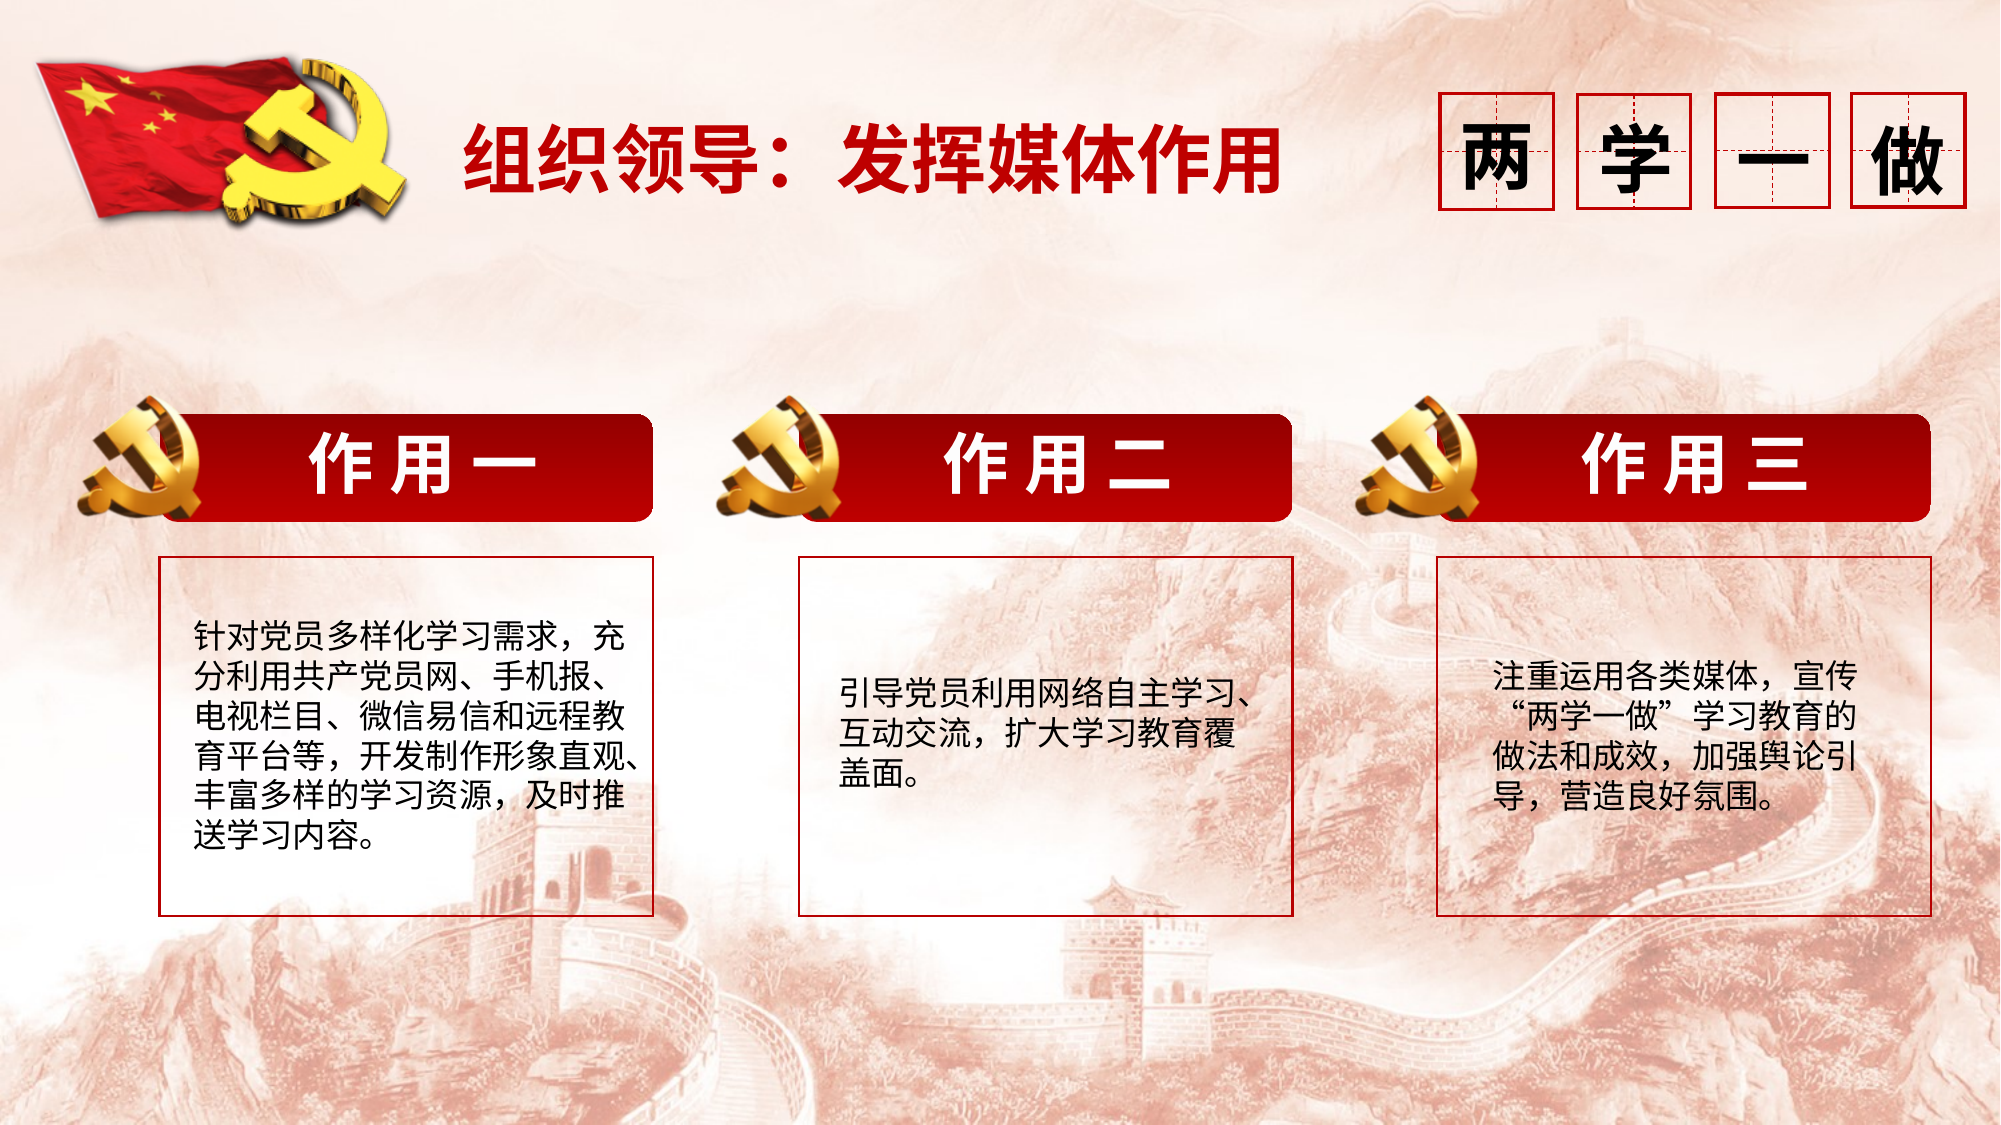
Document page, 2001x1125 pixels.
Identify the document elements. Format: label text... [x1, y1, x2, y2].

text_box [159, 556, 654, 917]
text_box 组织领导：发挥媒体作用 [446, 105, 1323, 210]
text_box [798, 556, 1293, 917]
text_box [29, 49, 414, 235]
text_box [1851, 93, 1966, 208]
text_box [213, 413, 655, 523]
text_box 作 用 一 [292, 414, 553, 509]
picture [0, 0, 2001, 1125]
text_box 作 用 二 [927, 414, 1189, 509]
text_box 作 用 三 [1565, 414, 1827, 509]
text_box [1491, 413, 1932, 523]
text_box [1577, 94, 1691, 209]
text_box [1440, 93, 1554, 210]
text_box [1436, 556, 1931, 917]
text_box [1715, 93, 1830, 208]
text_box [853, 413, 1294, 523]
